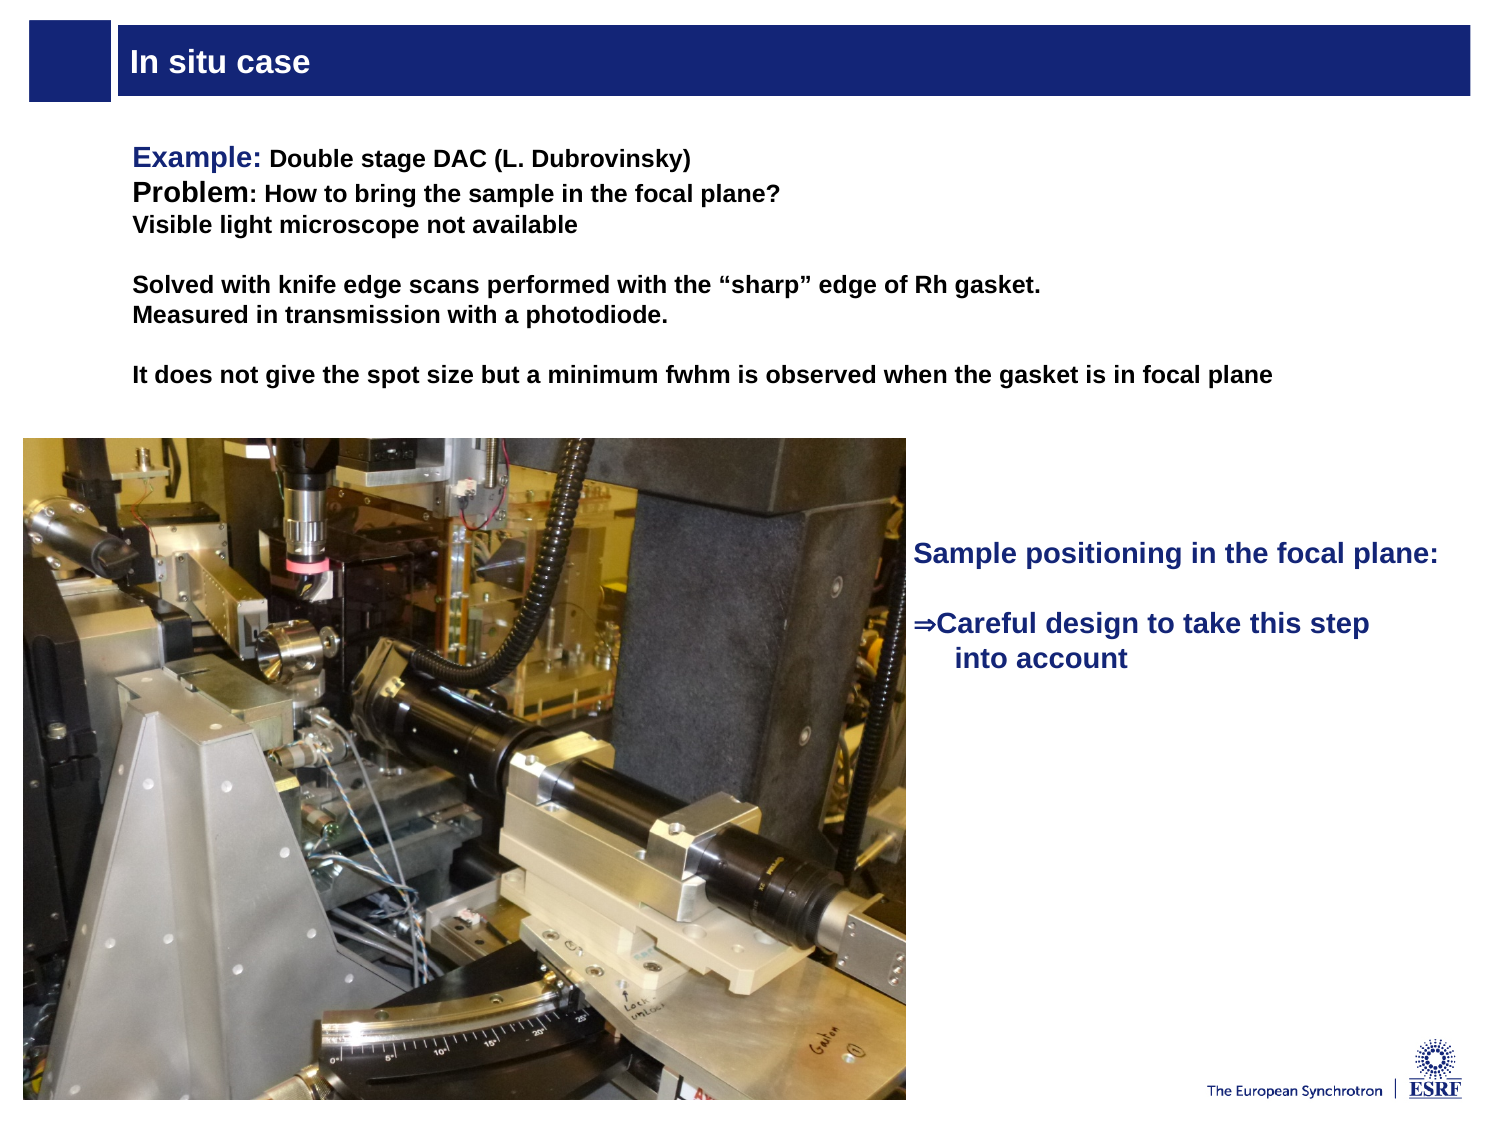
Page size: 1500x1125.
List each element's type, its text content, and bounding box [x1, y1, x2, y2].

title In situ case [118, 25, 1471, 96]
text_box Sample positioning in the focal plane: Careful design to take this step into account [910, 527, 1455, 682]
text_box Example: Double stage DAC (L. Dubrovinsky) Problem: How to bring the sample in the focal plane? Visible light microscope not available Solved with knife edge scans performed with the “sharp” edge of Rh gasket. Measured in transmission with a photodiode. It does not give the spot size but a minimum fwhm is observed when the gasket is in focal plane [117, 131, 1291, 396]
picture [23, 438, 906, 1101]
picture [1175, 1018, 1500, 1125]
